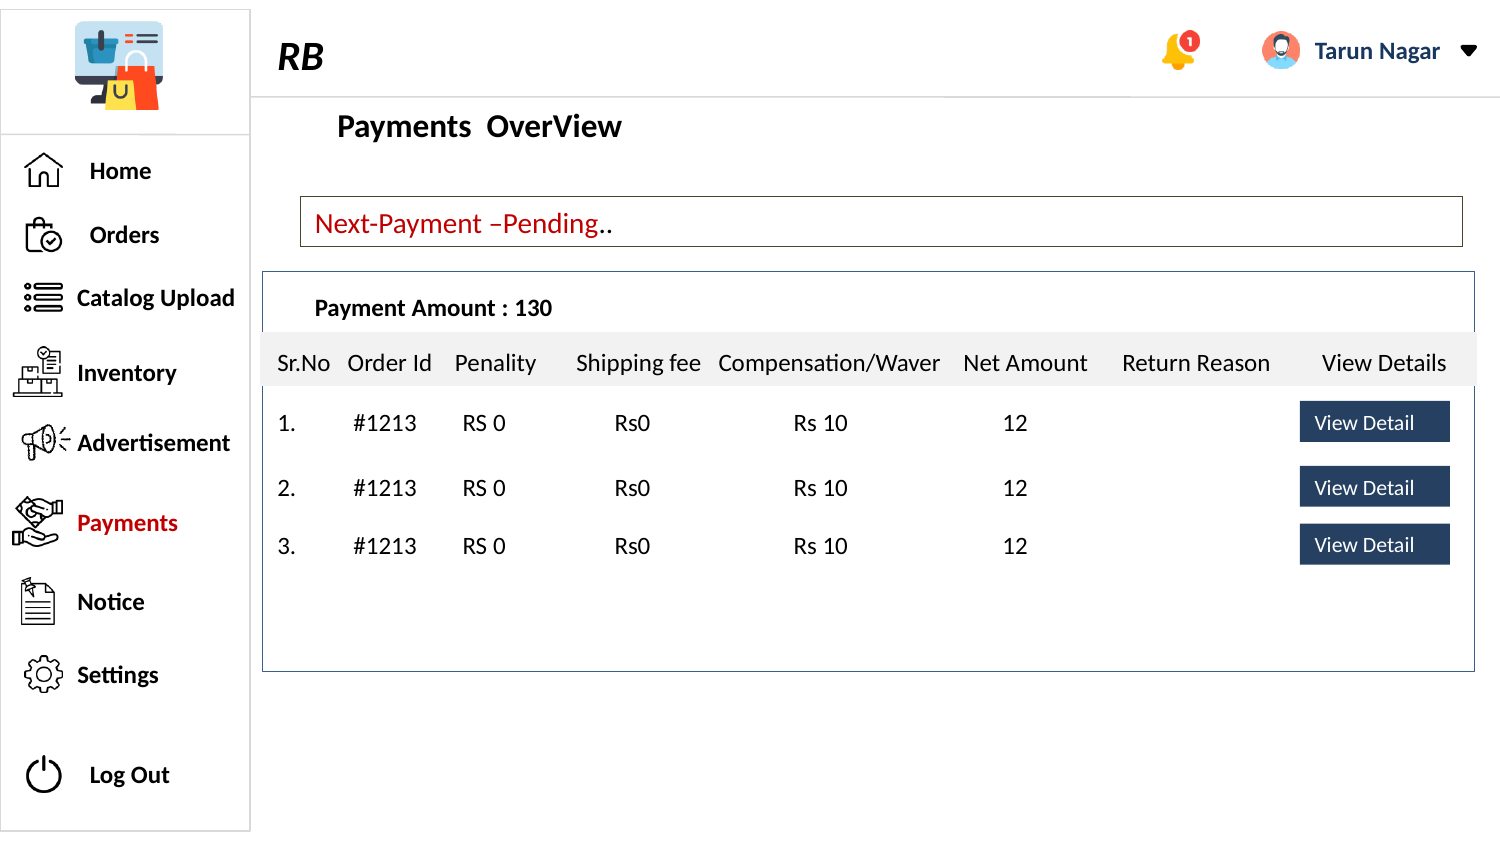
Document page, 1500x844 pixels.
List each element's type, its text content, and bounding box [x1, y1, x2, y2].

text_box Payments OverView [262, 107, 650, 152]
text_box 1. #1213 RS 0 Rs0 Rs 10 12 [262, 399, 1475, 444]
text_box View Detail [1299, 465, 1450, 507]
text_box Payment Amount : 130 [299, 284, 588, 329]
picture [1262, 30, 1301, 69]
text_box Advertisement [69, 418, 260, 464]
text_box [0, 7, 252, 833]
picture [74, 21, 163, 110]
picture [24, 655, 63, 694]
text_box Inventory [65, 349, 238, 394]
text_box [260, 270, 1477, 332]
text_box 3. #1213 RS 0 Rs0 Rs 10 12 [262, 521, 1475, 567]
text_box Next-Payment –Pending.. [300, 196, 1463, 247]
text_box Tarun Nagar [1299, 27, 1475, 72]
picture [24, 150, 63, 189]
text_box 2. #1213 RS 0 Rs0 Rs 10 12 [262, 463, 1475, 509]
text_box Payments [65, 499, 238, 544]
picture [24, 755, 63, 794]
text_box [260, 386, 1477, 674]
text_box Sr.No Order Id Penality Shipping fee Compensation/Waver Net Amount Return Reason View Details [262, 338, 1475, 384]
text_box RB [262, 21, 375, 87]
text_box Settings [62, 651, 238, 697]
text_box View Detail [1299, 523, 1450, 565]
text_box Catalog Upload [62, 274, 260, 319]
picture [12, 575, 63, 627]
text_box [260, 332, 1477, 386]
text_box Log Out [75, 751, 250, 797]
picture [1162, 30, 1201, 70]
text_box [1460, 44, 1477, 57]
picture [12, 496, 63, 548]
text_box View Detail [1299, 400, 1450, 442]
picture [12, 346, 63, 398]
picture [24, 277, 63, 316]
picture [13, 410, 68, 474]
text_box Orders [74, 211, 225, 257]
text_box Notice [65, 578, 238, 623]
picture [24, 215, 63, 254]
text_box Home [74, 146, 225, 192]
